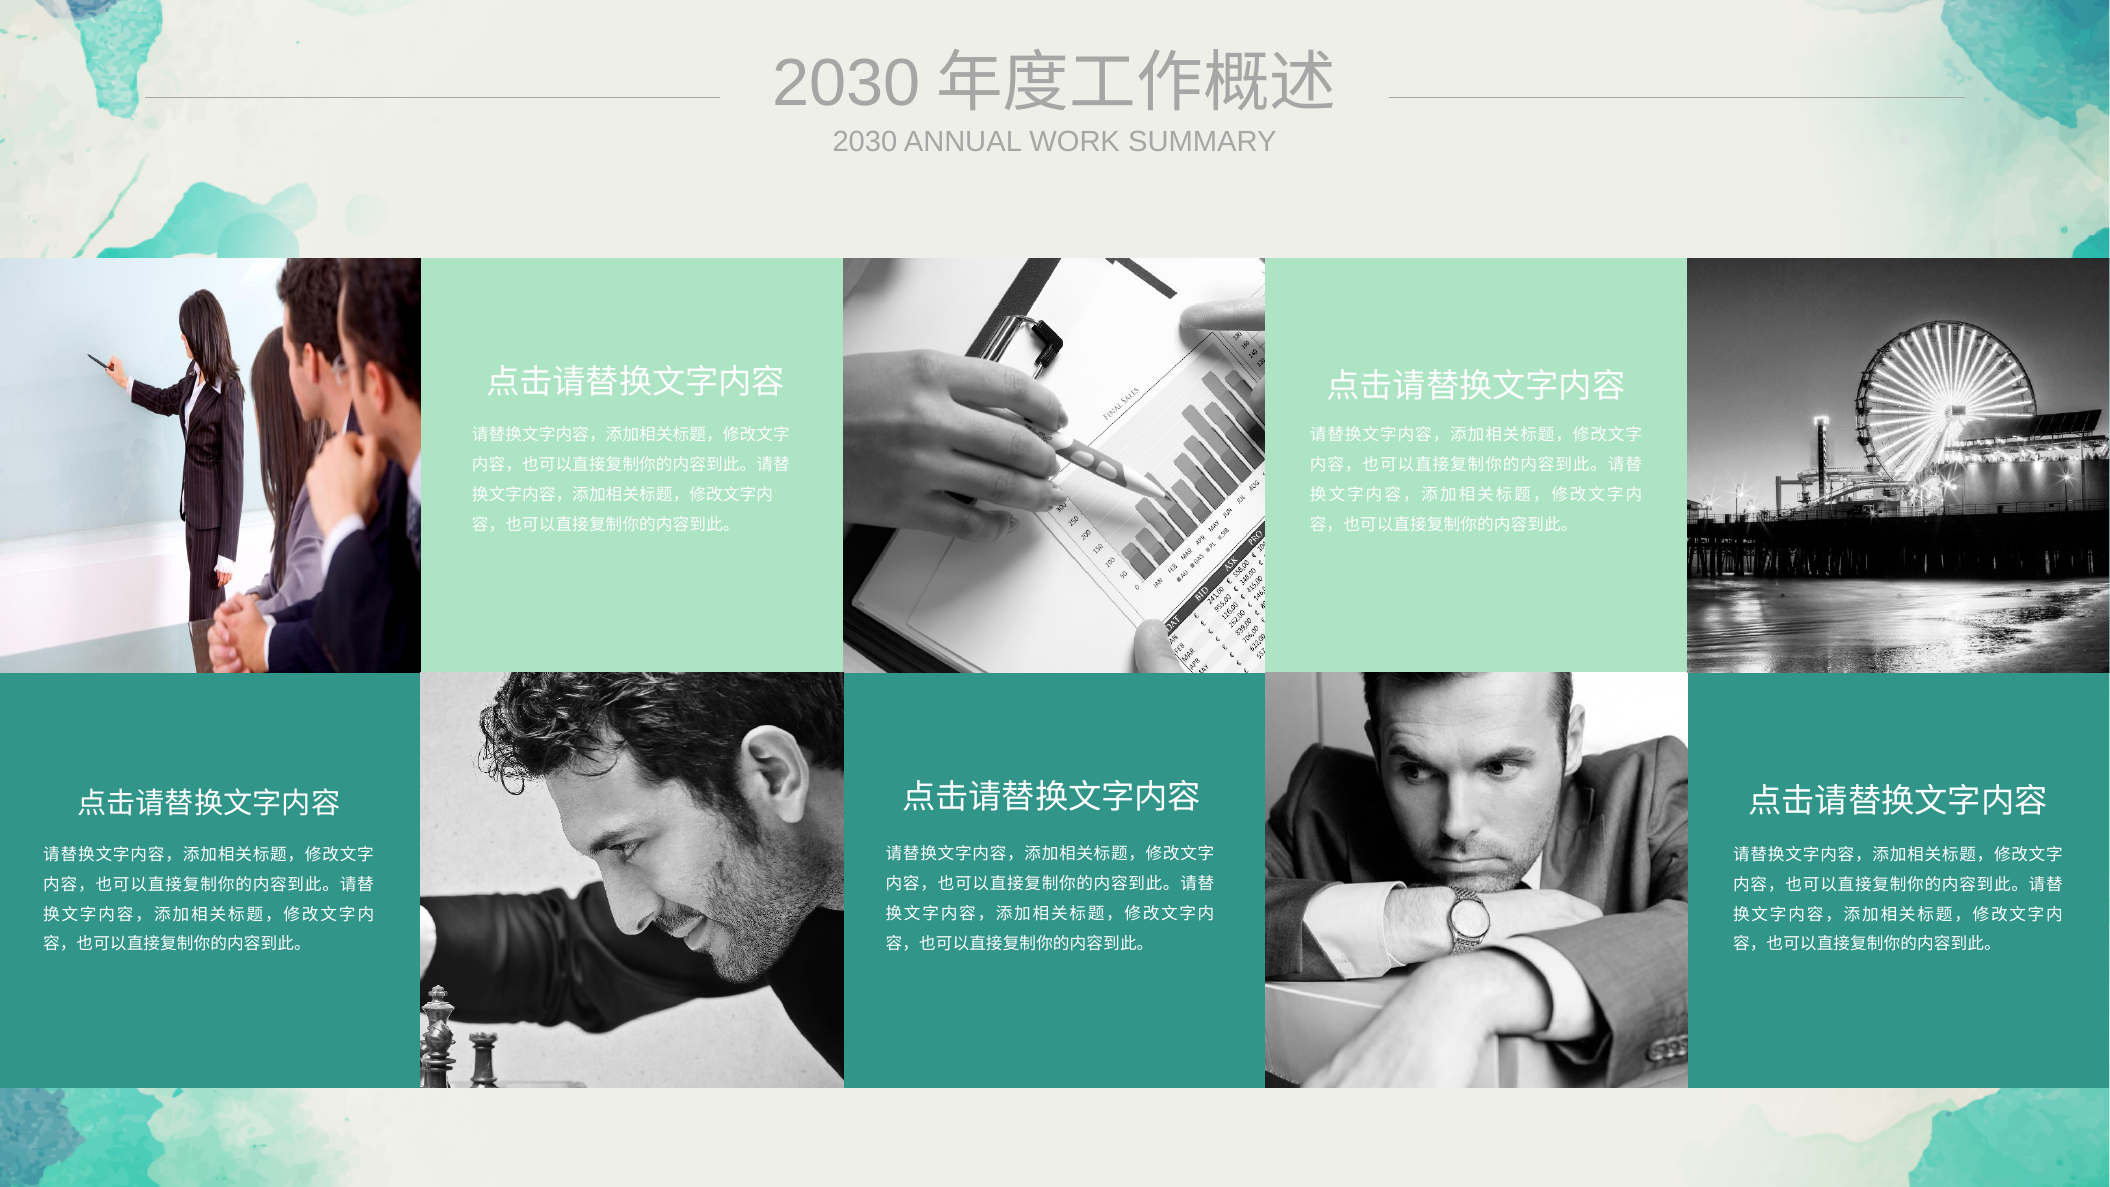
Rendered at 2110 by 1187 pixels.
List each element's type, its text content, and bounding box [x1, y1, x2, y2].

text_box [1687, 258, 2110, 1088]
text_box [1265, 258, 1687, 1088]
text_box 2030年度工作概述 [730, 38, 1379, 96]
picture [0, 1088, 2110, 1187]
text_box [420, 258, 843, 1088]
picture [0, 0, 2110, 258]
text_box 2030年度工作概述 [730, 98, 1379, 119]
text_box 2030 ANNUAL WORK SUMMARY [824, 122, 1285, 158]
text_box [0, 258, 420, 1088]
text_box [843, 258, 1265, 1088]
